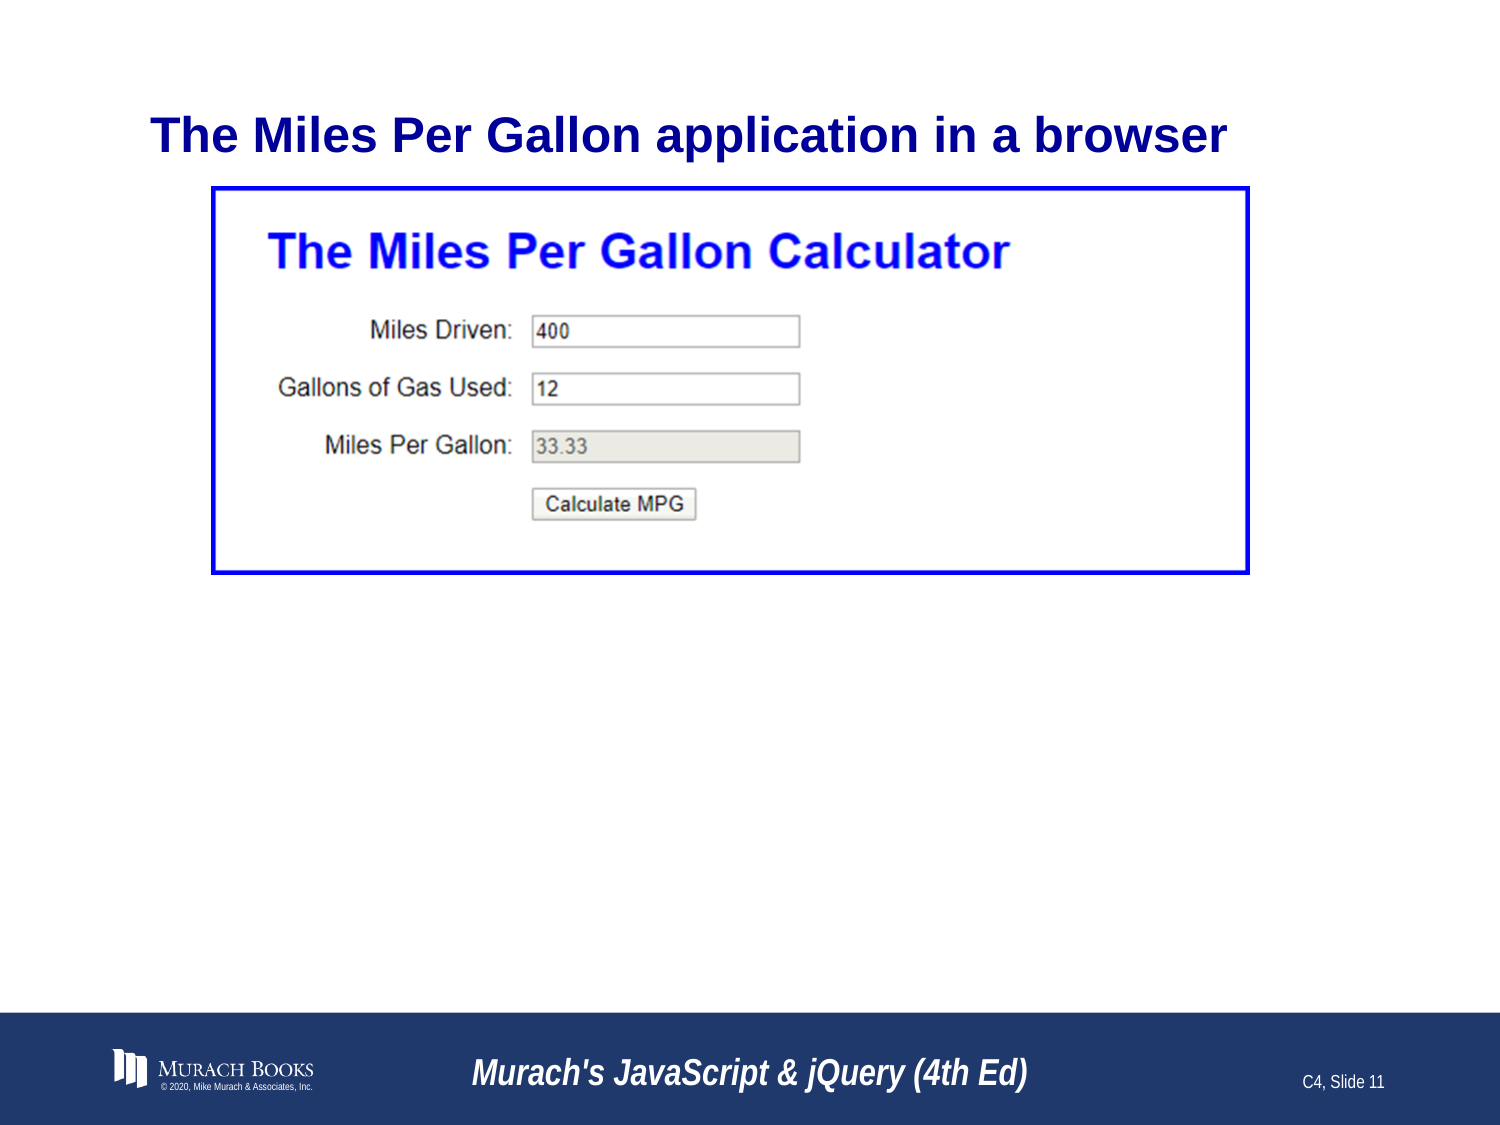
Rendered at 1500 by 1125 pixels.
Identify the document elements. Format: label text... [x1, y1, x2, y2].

slide_number C4, Slide 11 [1087, 1025, 1400, 1100]
slide_number Murach's JavaScript & jQuery (4th Ed) [463, 1025, 1050, 1100]
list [211, 186, 1251, 576]
footer © 2020, Mike Murach & Associates, Inc. [12, 1025, 463, 1100]
title The Miles Per Gallon application in a browser [150, 102, 1350, 164]
